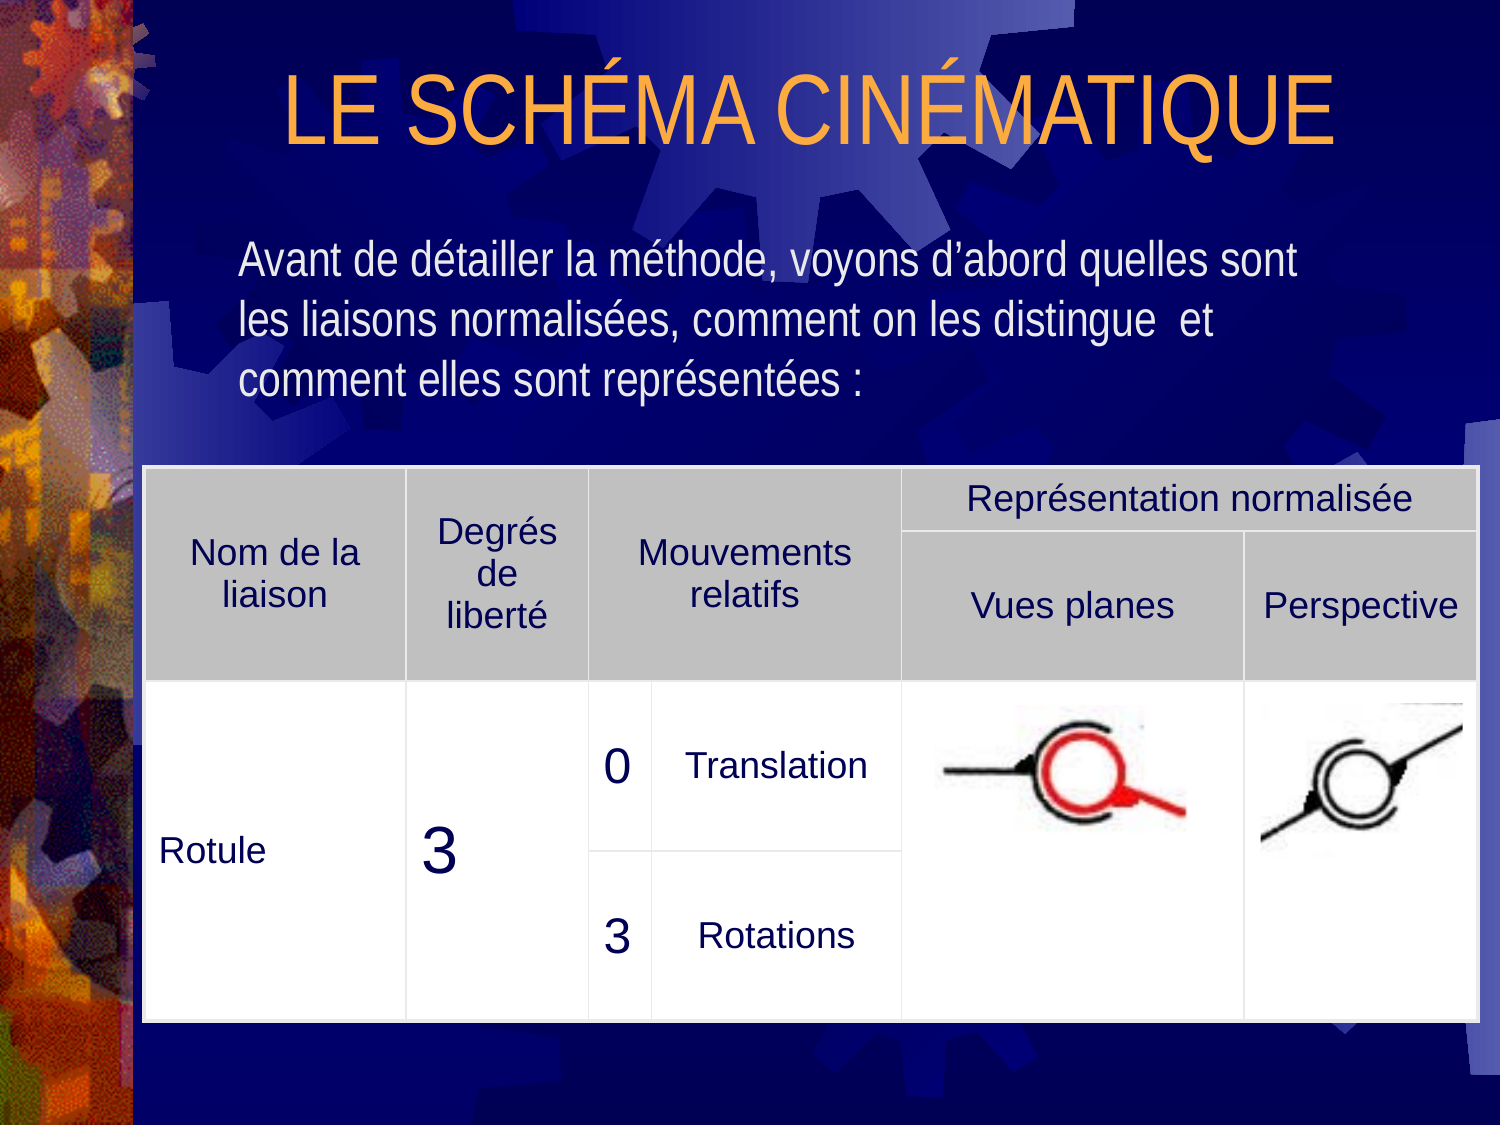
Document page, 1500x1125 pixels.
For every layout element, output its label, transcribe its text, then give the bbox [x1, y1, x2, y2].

table_cell 3 [589, 852, 651, 1019]
text_box [426, 365, 796, 441]
text_box Avant de détailler la méthode, voyons d’abord quelles sont les liaisons normalisées, comment on les distingue et comment elles sont représentées : [223, 218, 1355, 414]
table_cell Rotule [146, 682, 405, 1019]
text_box LE SCHÉMA CINÉMATIQUE [267, 37, 1365, 173]
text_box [934, 705, 1189, 845]
table_cell [902, 682, 1243, 1019]
table_cell [1245, 682, 1476, 1019]
picture [0, 0, 133, 1125]
table_cell 0 [589, 682, 651, 850]
table_cell Translation [652, 682, 901, 850]
table_header Nom de la liaison [146, 469, 405, 680]
table_header Degrés de liberté [407, 469, 588, 680]
table_cell Perspective [1245, 532, 1476, 680]
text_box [1260, 703, 1463, 859]
table_header Mouvements relatifs [589, 469, 901, 680]
table_cell Vues planes [902, 532, 1243, 680]
table_cell 3 [407, 682, 588, 1019]
table_header Représentation normalisée [902, 469, 1476, 530]
table_cell Rotations [652, 852, 901, 1019]
